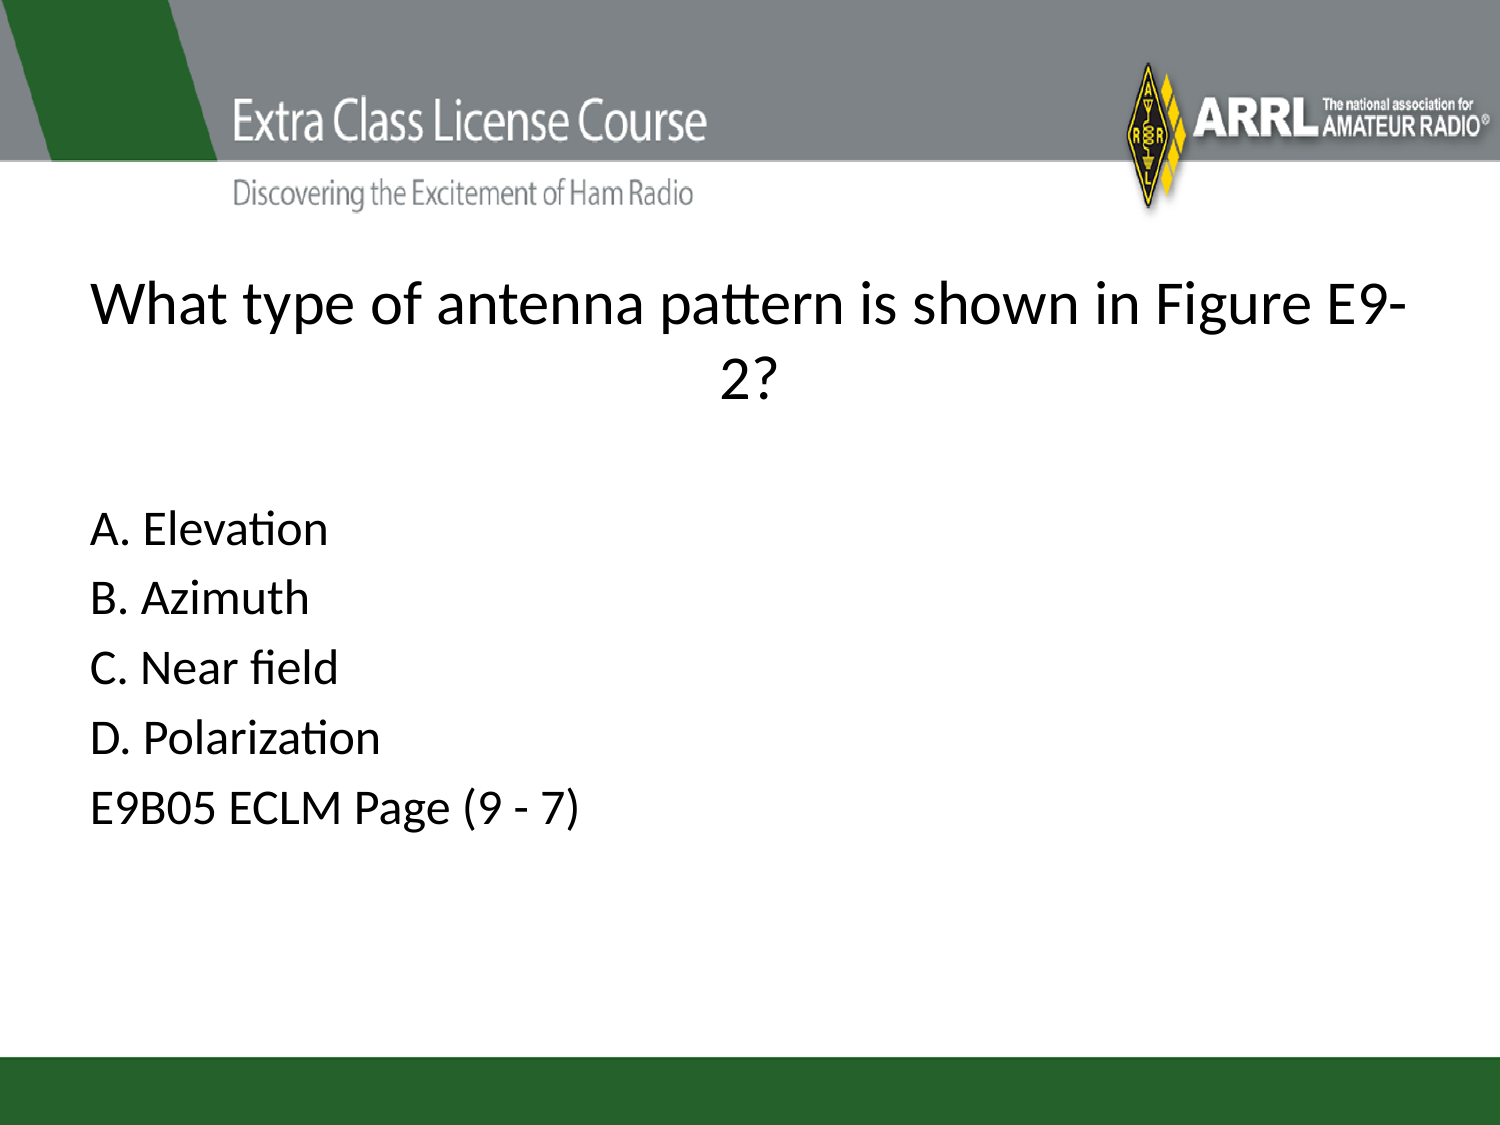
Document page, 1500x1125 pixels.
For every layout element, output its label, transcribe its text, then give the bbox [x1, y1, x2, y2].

list A. Elevation B. Azimuth C. Near field D. Polarization E9B05 ECLM Page (9 - 7) [75, 487, 1425, 1005]
title What type of antenna pattern is shown in Figure E9-2? [75, 254, 1425, 435]
picture [0, 0, 1500, 1125]
